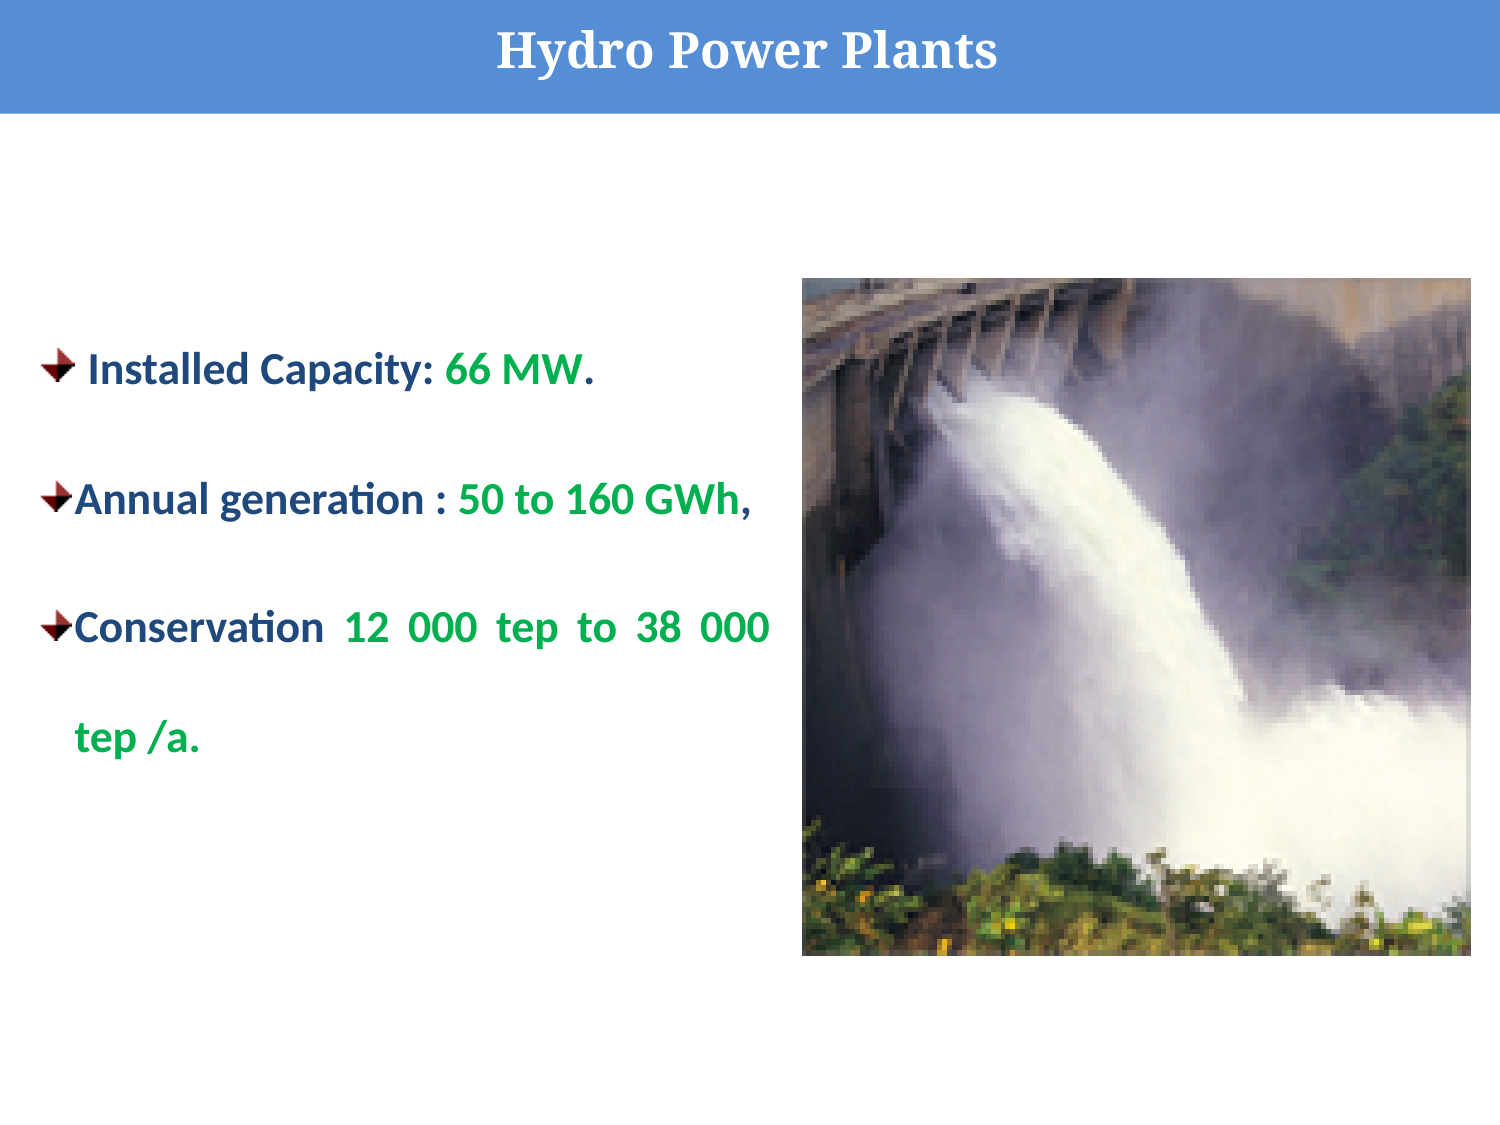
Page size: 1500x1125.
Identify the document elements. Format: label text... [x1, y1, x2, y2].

text_box Installed Capacity: 66 MW. Annual generation : 50 to 160 GWh, Conservation 12 000 tep to 38 000 tep /a. [0, 267, 768, 770]
picture [773, 245, 1500, 997]
picture [39, 608, 72, 641]
picture [39, 479, 72, 512]
picture [39, 346, 75, 382]
text_box Hydro Power Plants [0, 0, 1500, 114]
